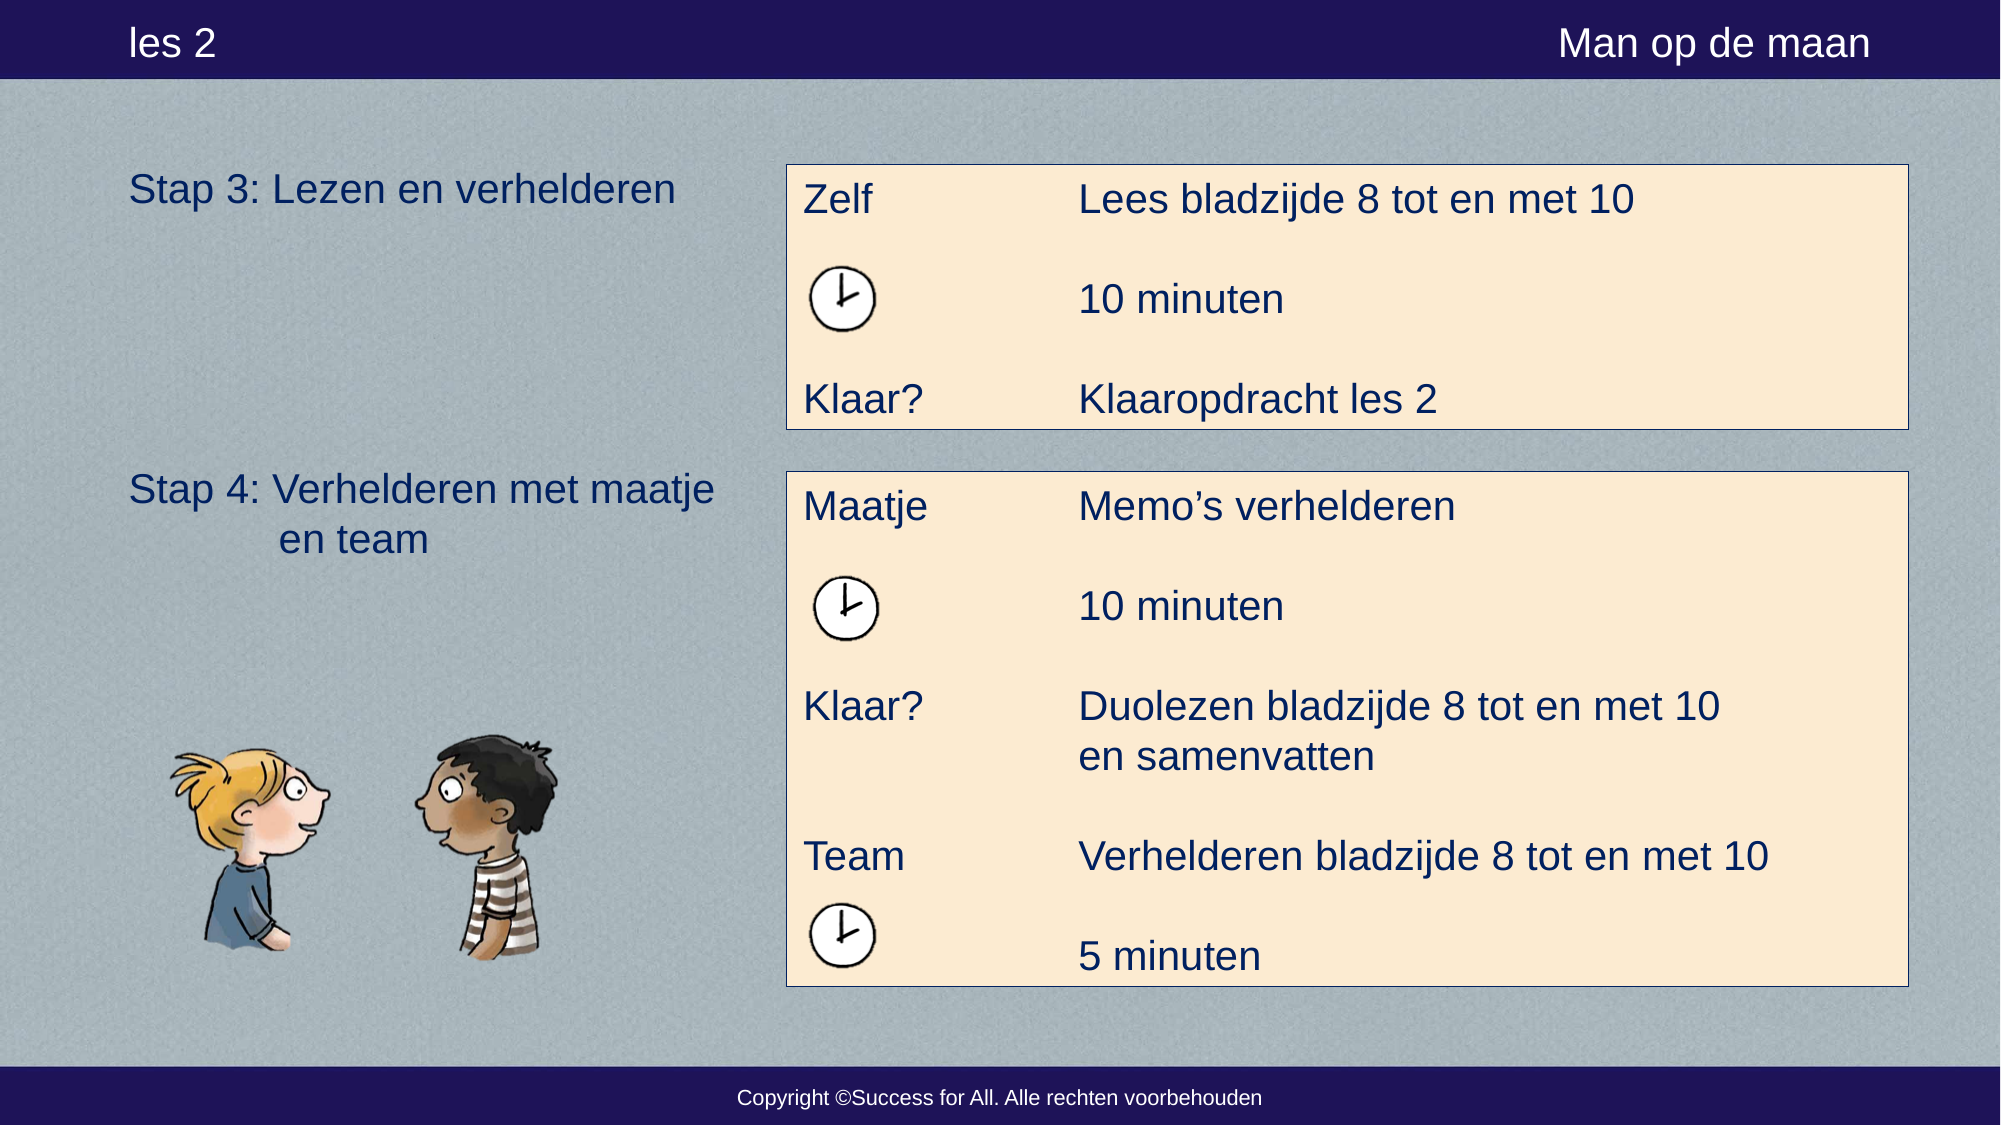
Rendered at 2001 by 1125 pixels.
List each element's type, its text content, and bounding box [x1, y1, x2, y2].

text_box Stap 3: Lezen en verhelderen Stap 4: Verhelderen met maatje en team [114, 154, 907, 570]
picture [0, 0, 2001, 1125]
text_box Copyright ©Success for All. Alle rechten voorbehouden [0, 1076, 2000, 1125]
text_box Zelf Lees bladzijde 8 tot en met 10 10 minuten Klaar? Klaaropdracht les 2 [786, 164, 1909, 430]
text_box les 2 [114, 8, 354, 73]
text_box Man op de maan [999, 8, 1886, 73]
text_box Maatje Memo’s verhelderen 10 minuten Klaar? Duolezen bladzijde 8 tot en met 10 en samenvatten Team Verhelderen bladzijde 8 tot en met 10 5 minuten [786, 471, 1909, 987]
